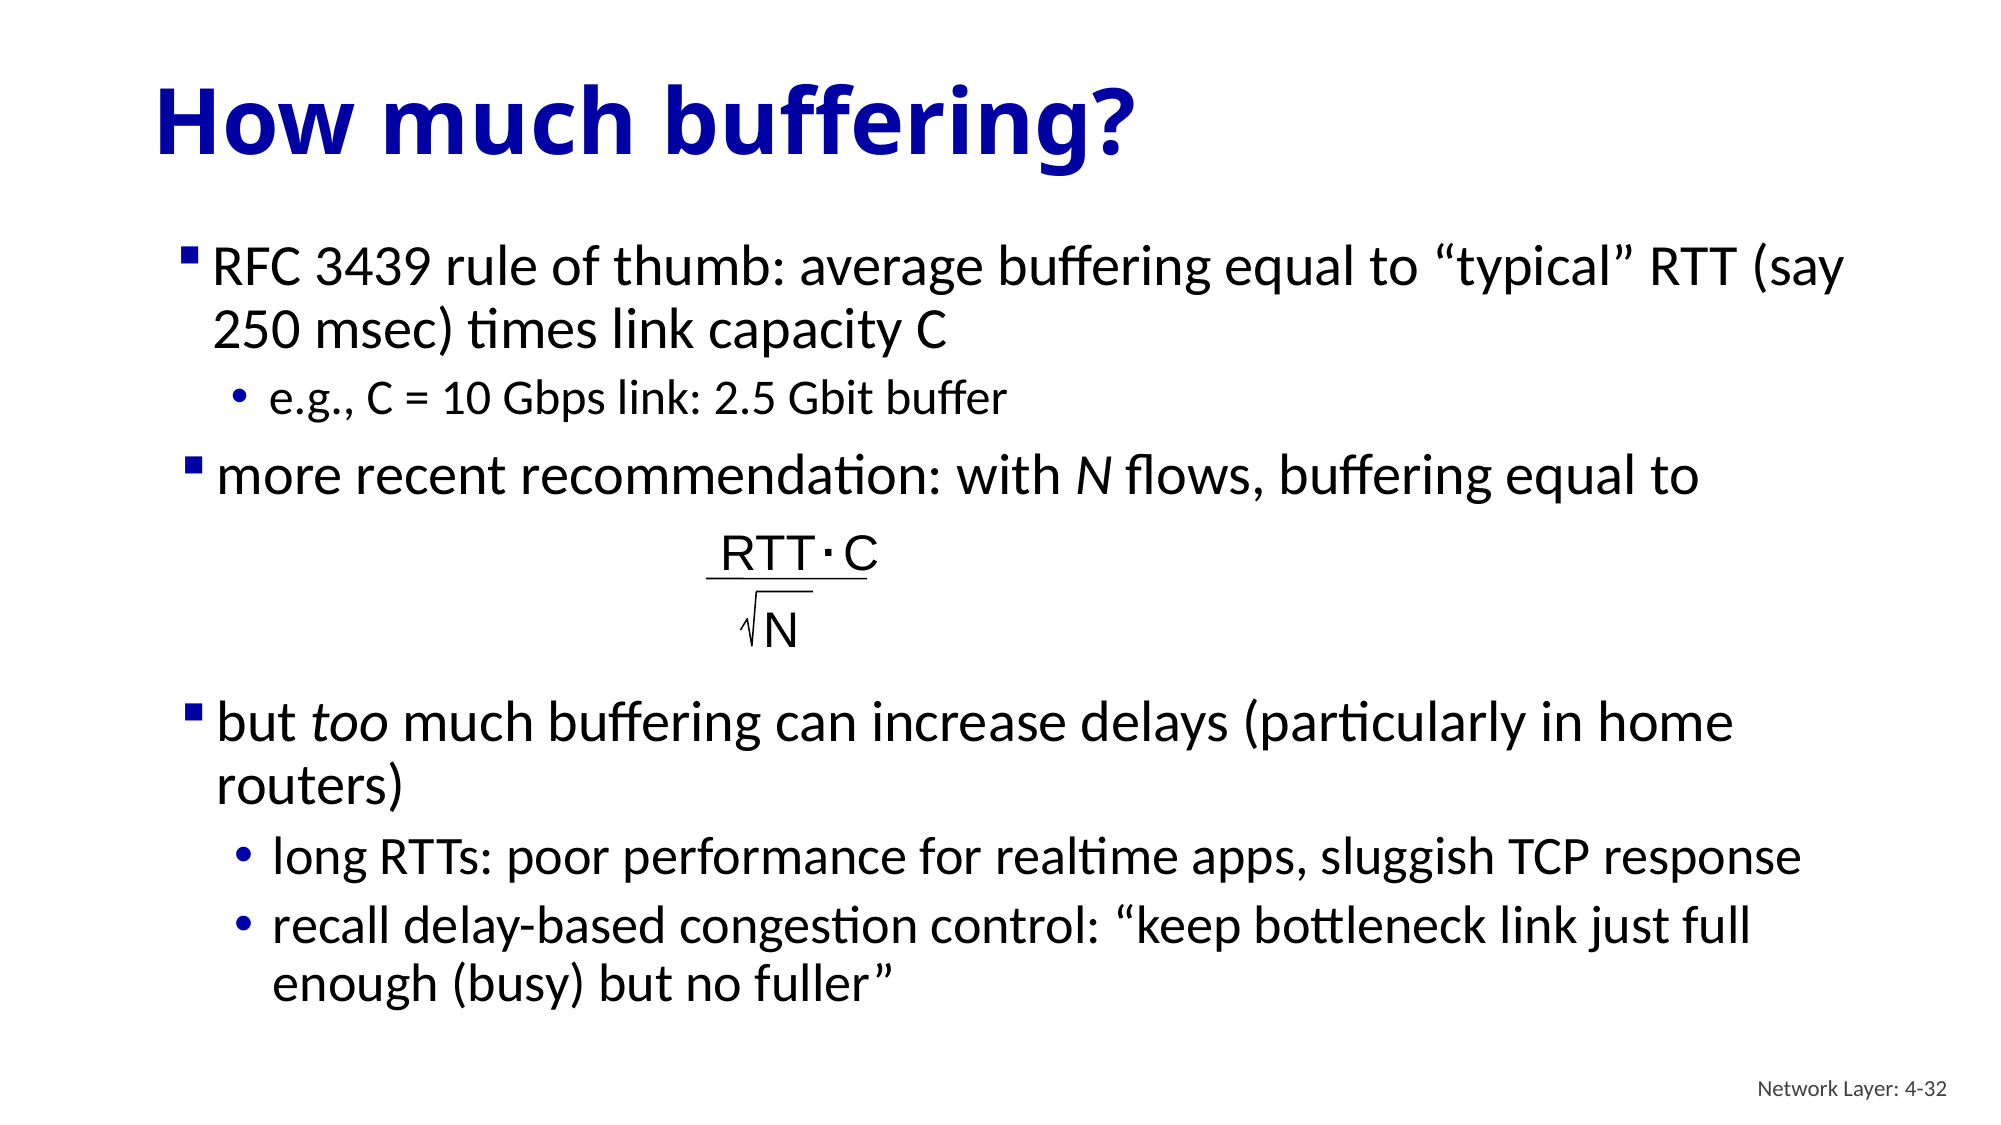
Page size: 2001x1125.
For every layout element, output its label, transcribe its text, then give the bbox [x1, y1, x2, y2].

list RFC 3439 rule of thumb: average buffering equal to “typical” RTT (say 250 msec) times link capacity C e.g., C = 10 Gbps link: 2.5 Gbit buffer [139, 227, 1865, 600]
slide_number Network Layer: 4-32 [1512, 1056, 1963, 1117]
title How much buffering? [137, 51, 1863, 198]
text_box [143, 436, 1869, 665]
text_box but too much buffering can increase delays (particularly in home routers) long RTTs: poor performance for realtime apps, sluggish TCP response recall delay-based congestion control: “keep bottleneck link just full enough (busy) but no fuller” [143, 683, 1869, 1057]
